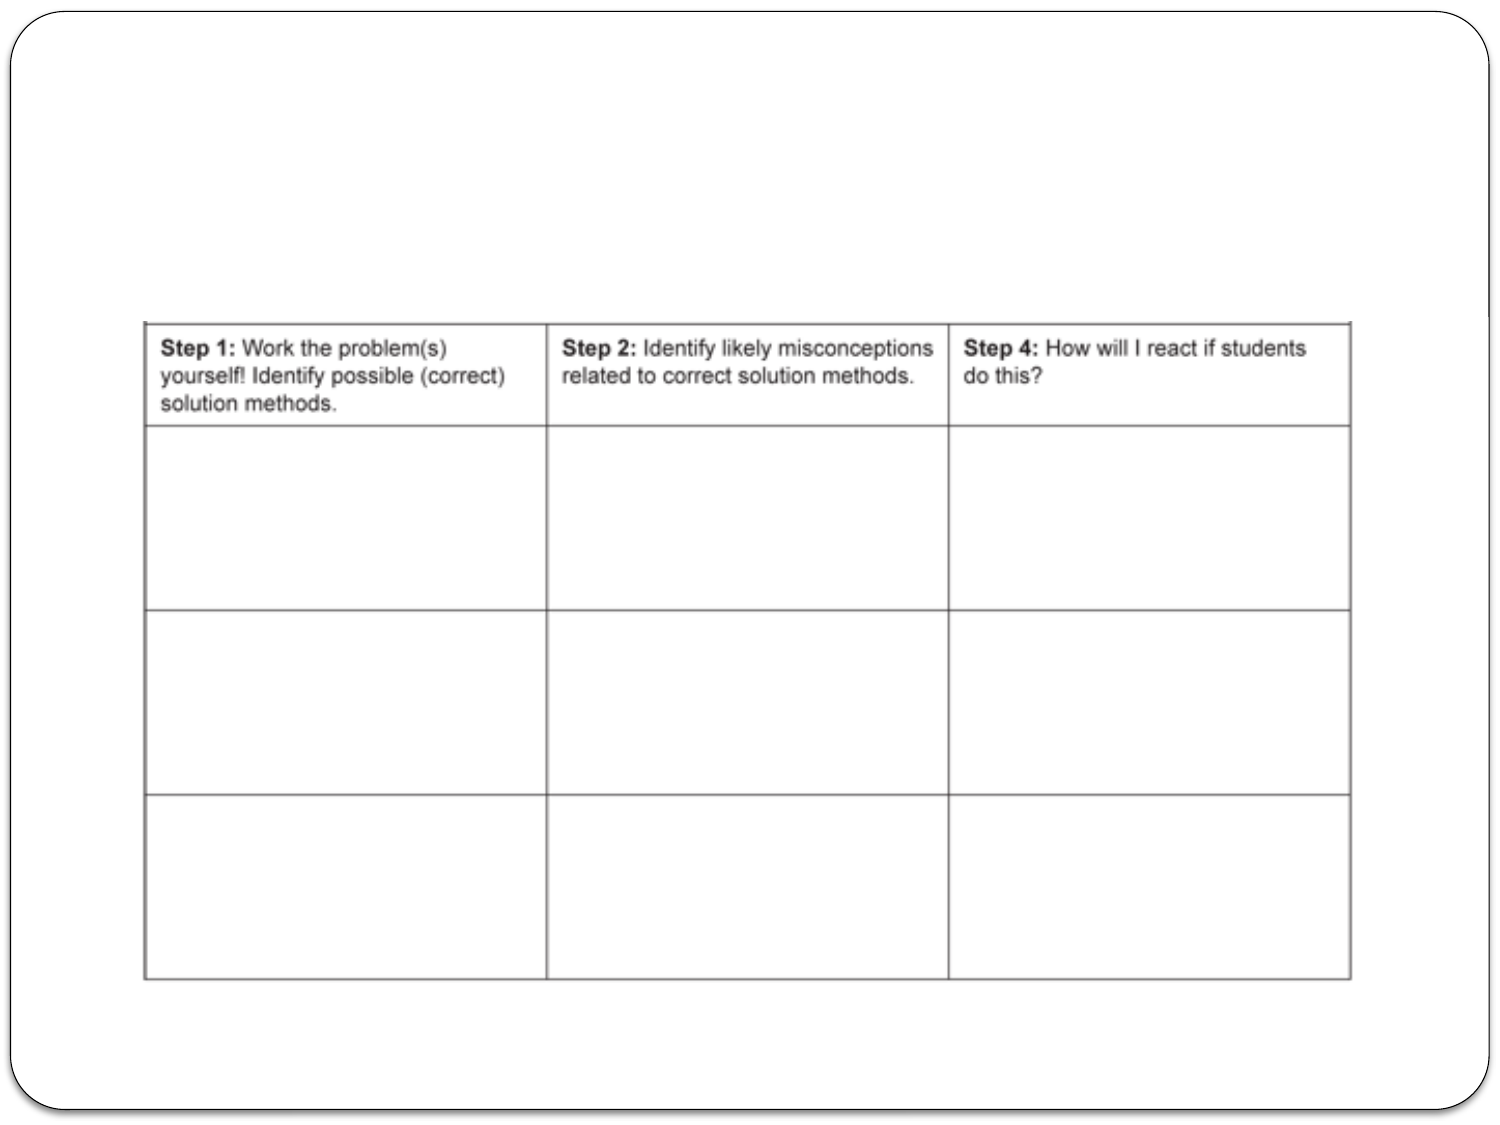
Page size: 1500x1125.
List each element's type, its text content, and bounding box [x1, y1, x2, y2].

text_box [112, 287, 1388, 963]
text_box Planning Lessons with the Standards for Mathematical Practice [0, 0, 1500, 188]
picture [123, 321, 1367, 997]
